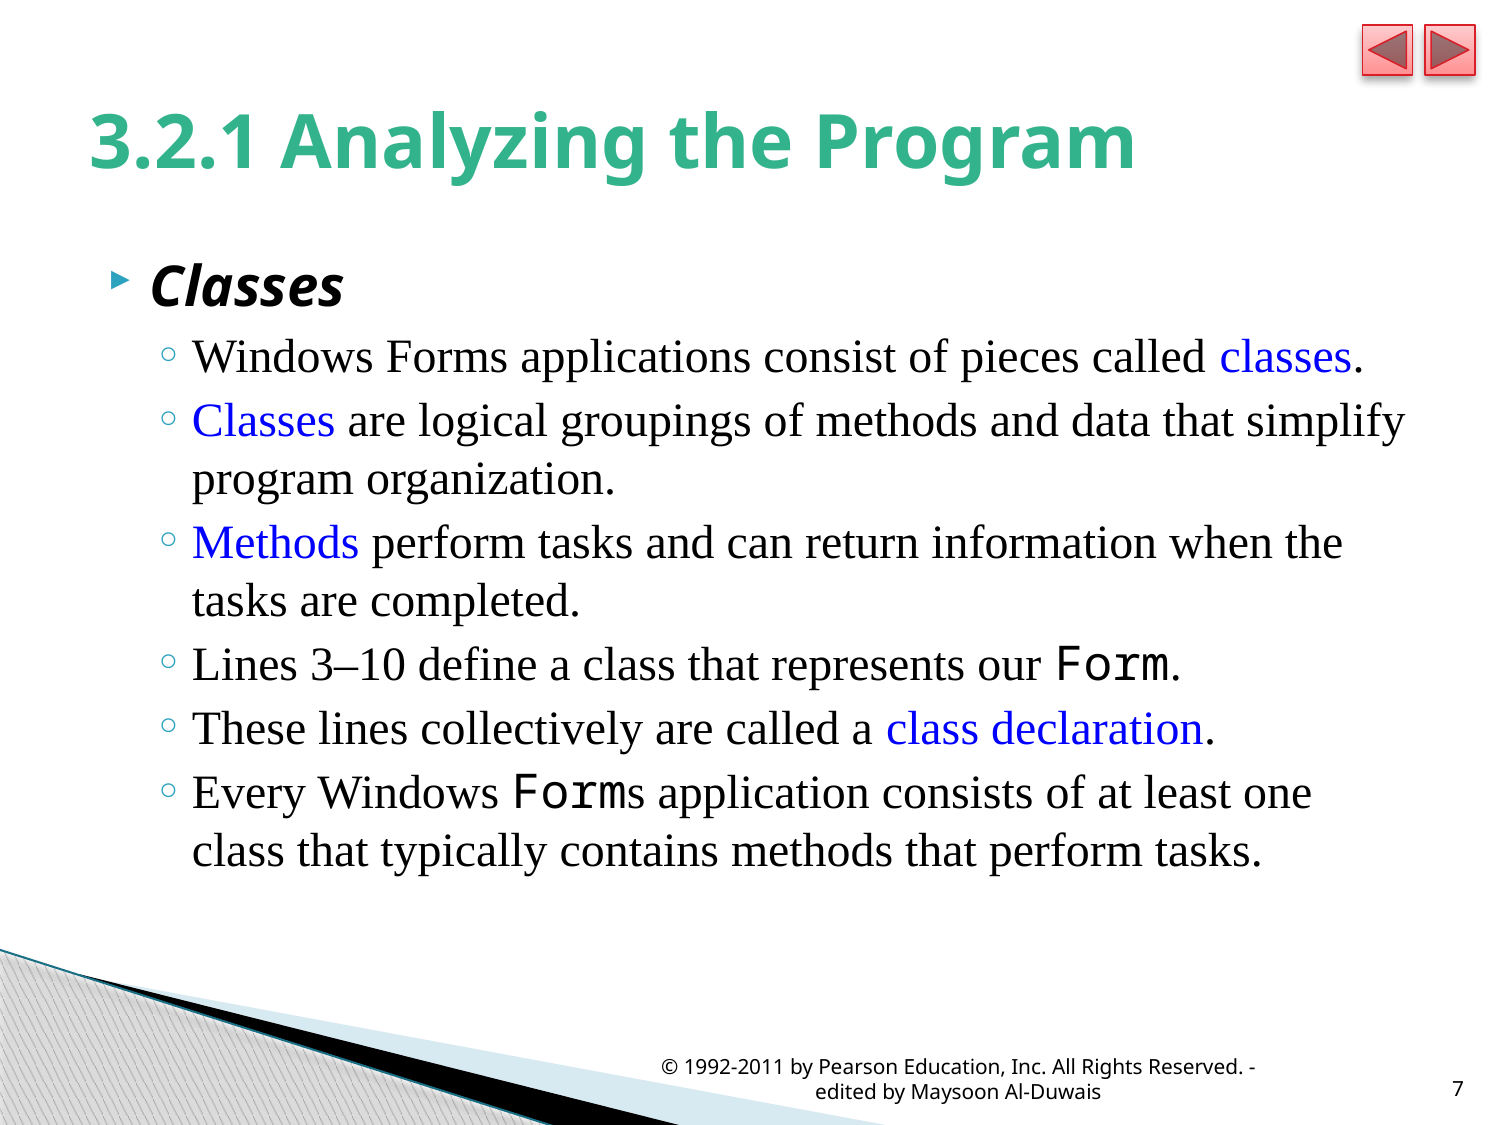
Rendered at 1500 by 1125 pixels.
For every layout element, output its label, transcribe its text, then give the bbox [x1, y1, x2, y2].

footer © 1992-2011 by Pearson Education, Inc. All Rights Reserved. - edited by Maysoon Al-Duwais [612, 1051, 1305, 1112]
title 3.2.1 Analyzing the Program [75, 45, 1425, 233]
slide_number 7 [1418, 1051, 1479, 1112]
list Classes Windows Forms applications consist of pieces called classes. Classes are logical groupings of methods and data that simplify program organization. Methods perform tasks and can return information when the tasks are completed. Lines 3–10 define a class that represents our Form. These lines collectively are called a class declaration. Every Windows Forms application consists of at least one class that typically contains methods that perform tasks. [74, 242, 1426, 986]
